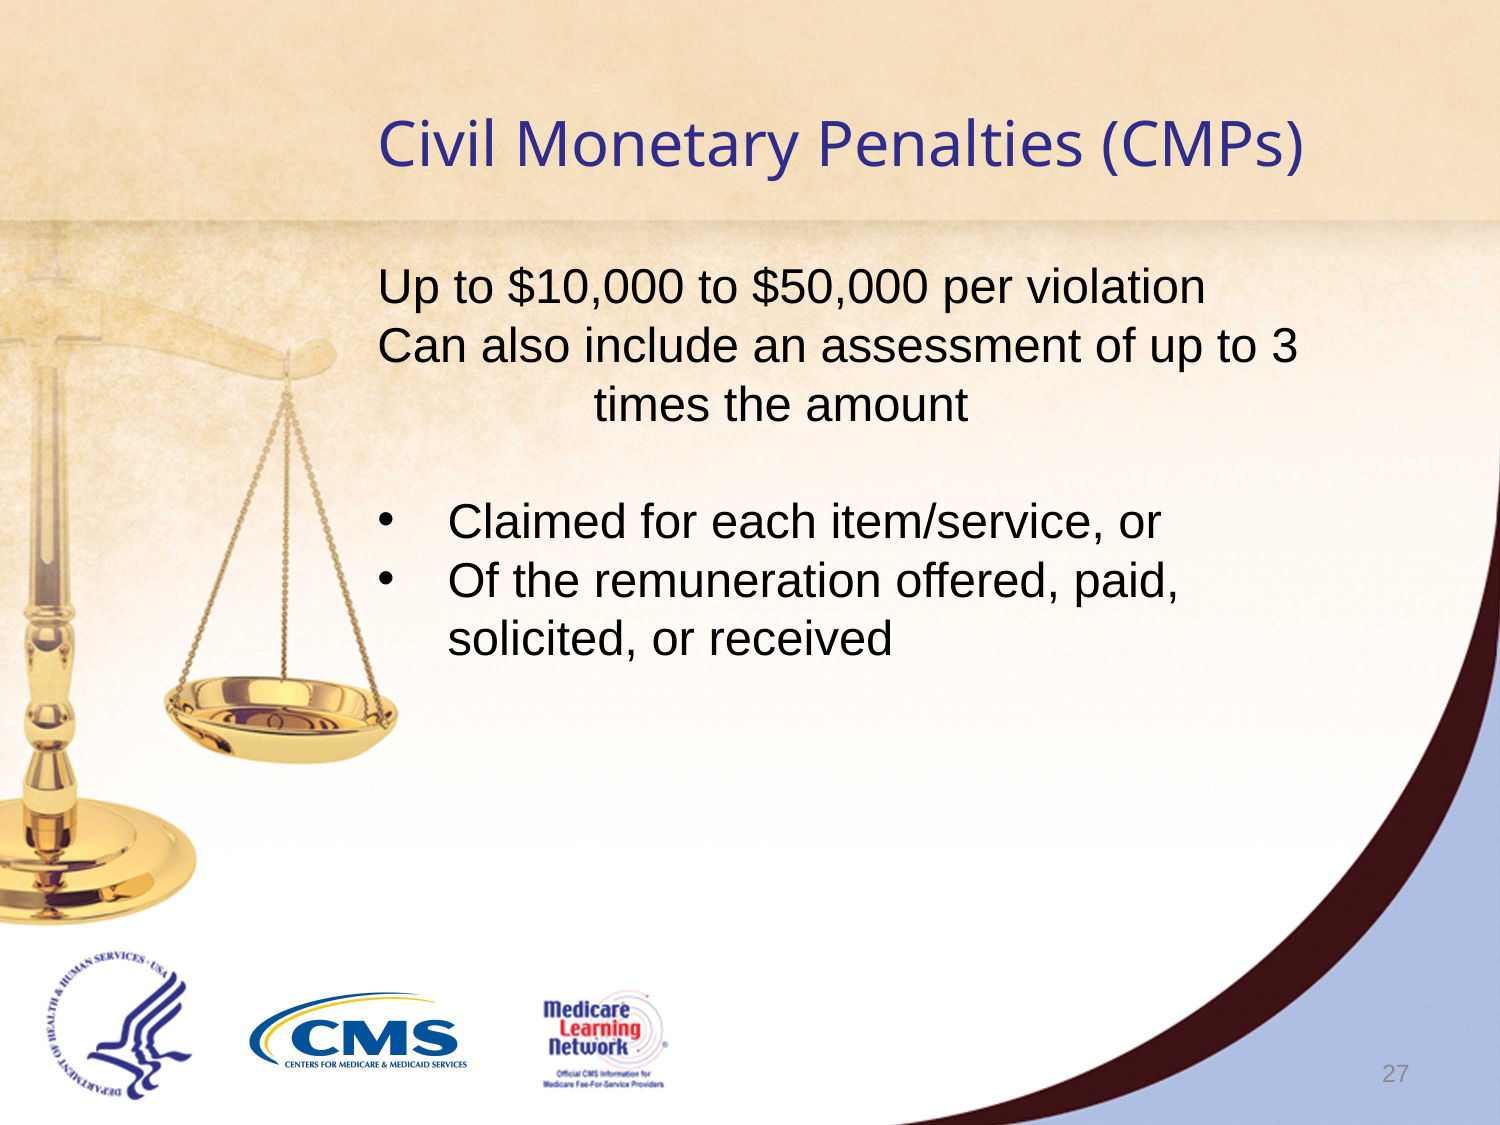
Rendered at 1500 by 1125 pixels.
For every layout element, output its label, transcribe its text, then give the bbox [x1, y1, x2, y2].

title Civil Monetary Penalties (CMPs) Up to $10,000 to $50,000 per violation Can also include an assessment of up to 3 times the amount Claimed for each item/service, or Of the remuneration offered, paid, solicited, or received [362, 96, 1386, 683]
slide_number 27 [1074, 1042, 1425, 1103]
picture [0, 0, 1500, 1125]
